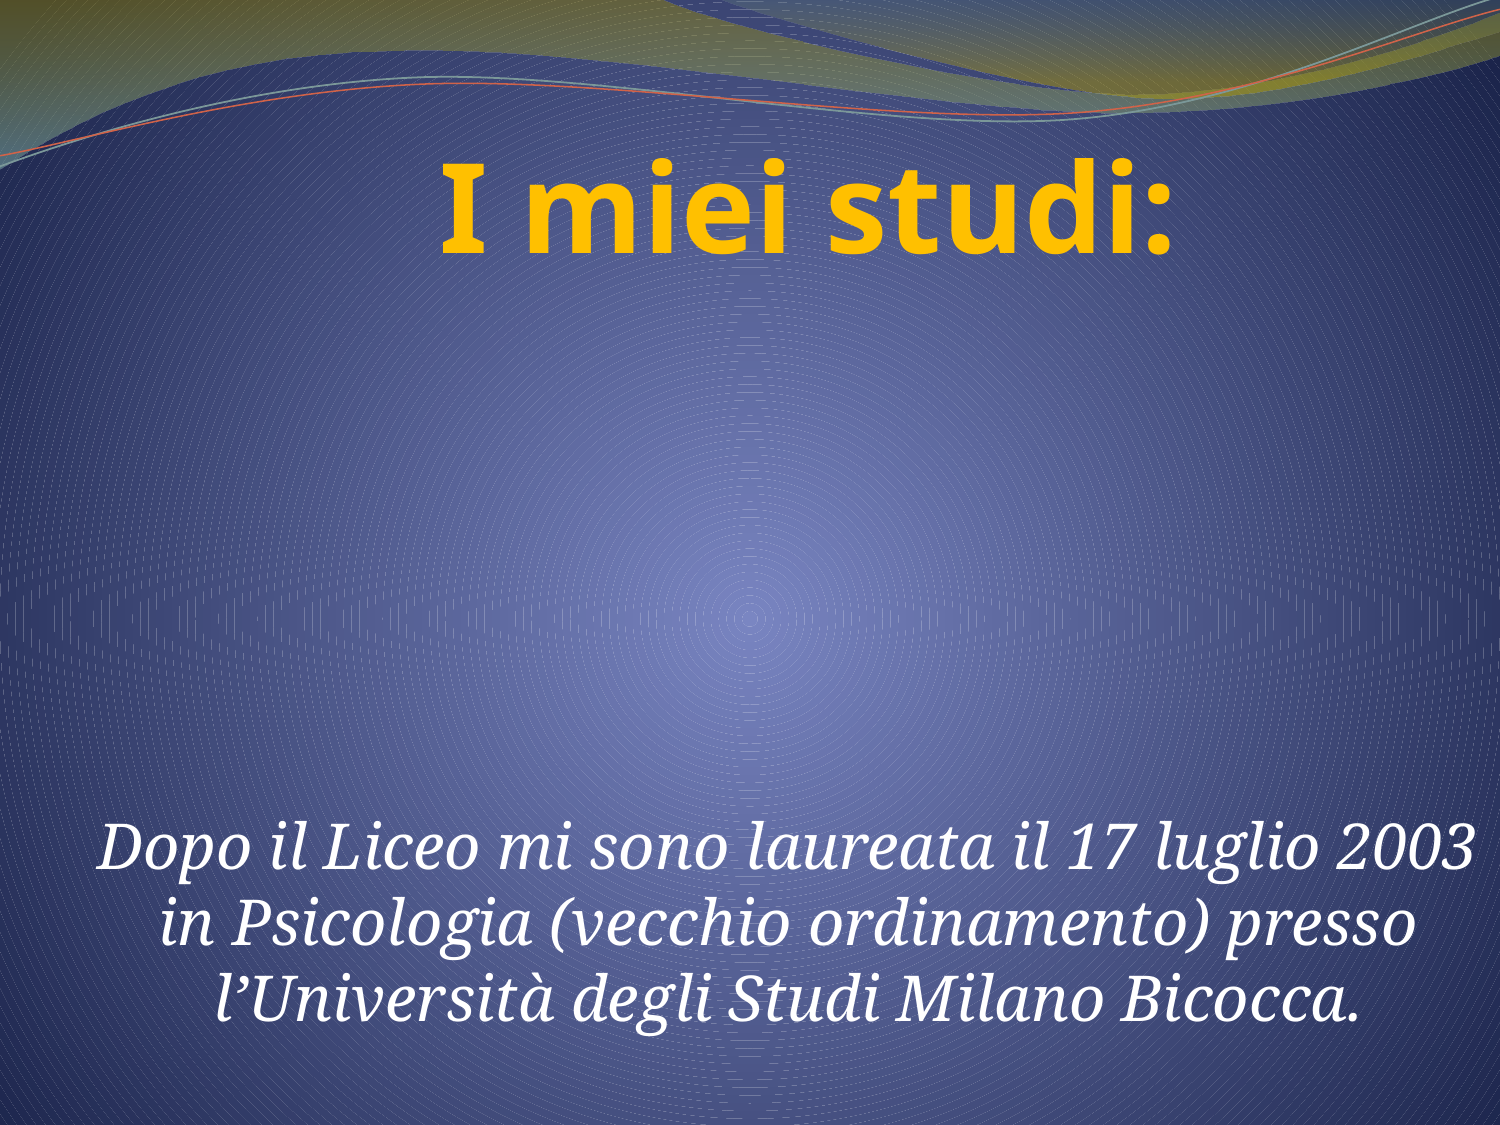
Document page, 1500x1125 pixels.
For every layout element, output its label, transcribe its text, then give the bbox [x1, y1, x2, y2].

text_box Dopo il Liceo mi sono laureata il 17 luglio 2003 in Psicologia (vecchio ordinamento) presso l’Università degli Studi Milano Bicocca. [76, 798, 1500, 1106]
title I miei studi: [171, 113, 1447, 279]
